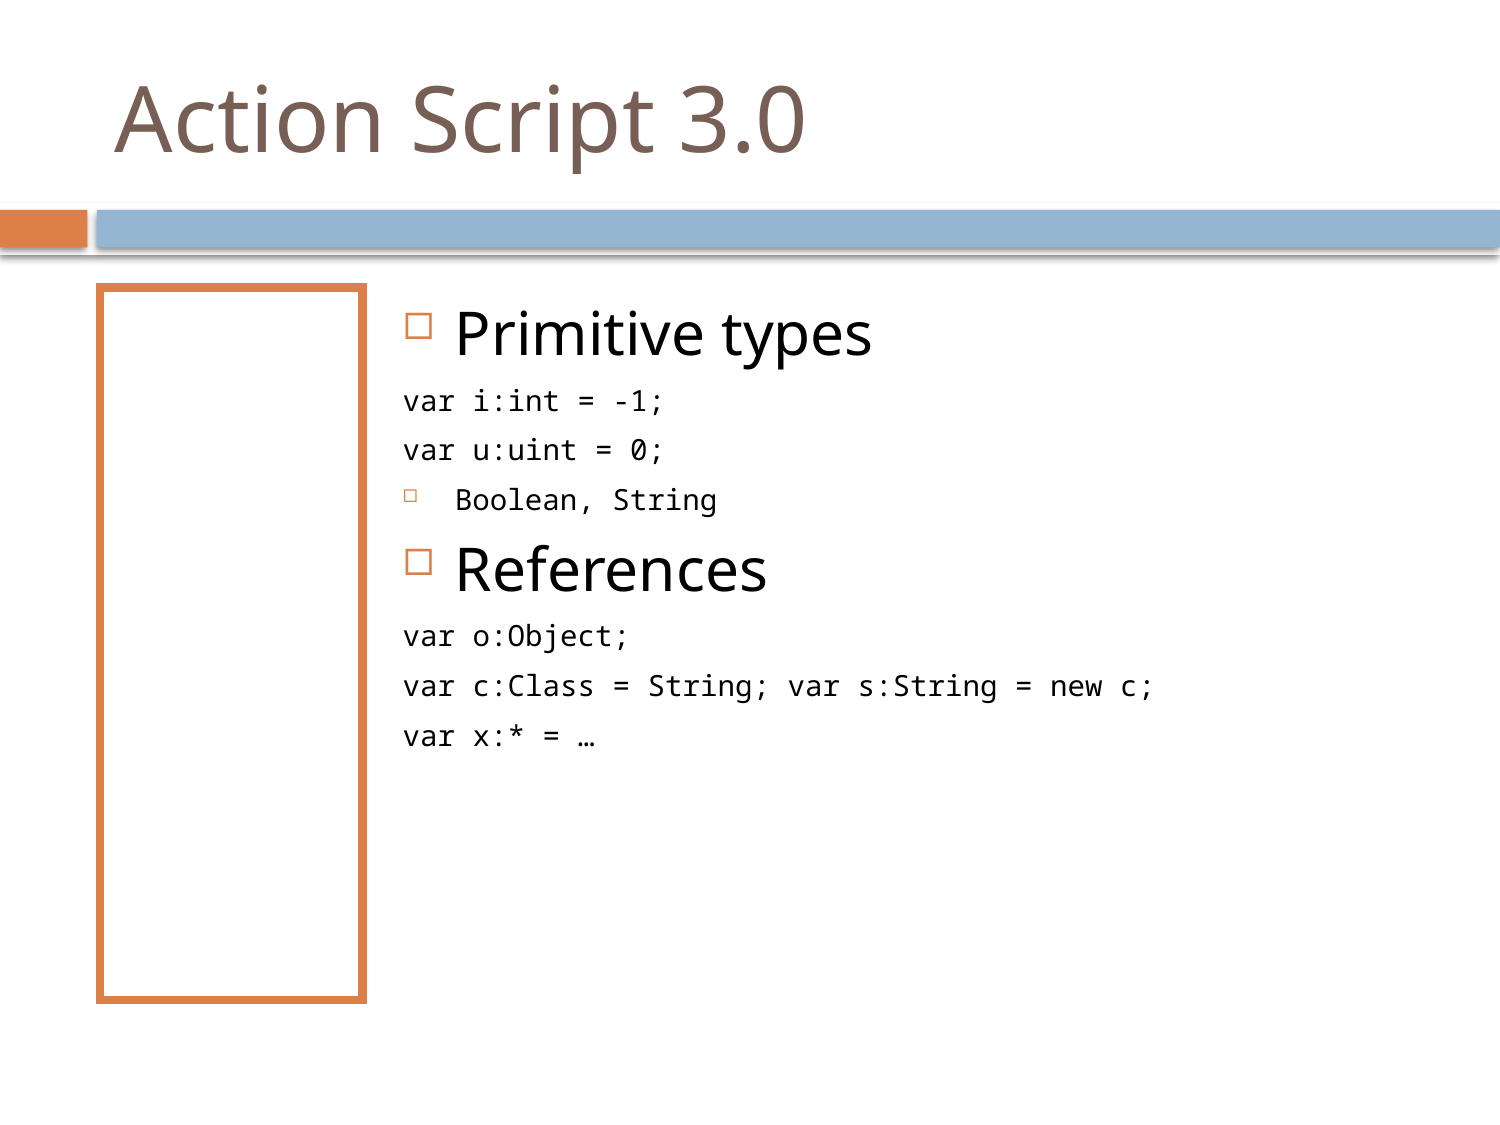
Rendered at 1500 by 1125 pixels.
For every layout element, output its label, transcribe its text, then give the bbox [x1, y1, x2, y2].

list Data Types [96, 283, 367, 1004]
title Action Script 3.0 [99, 44, 1426, 188]
list Primitive types var i:int = -1; var u:uint = 0; Boolean, String References var o:Object; var c:Class = String; var s:String = new c; var x:* = … [387, 287, 1438, 1013]
